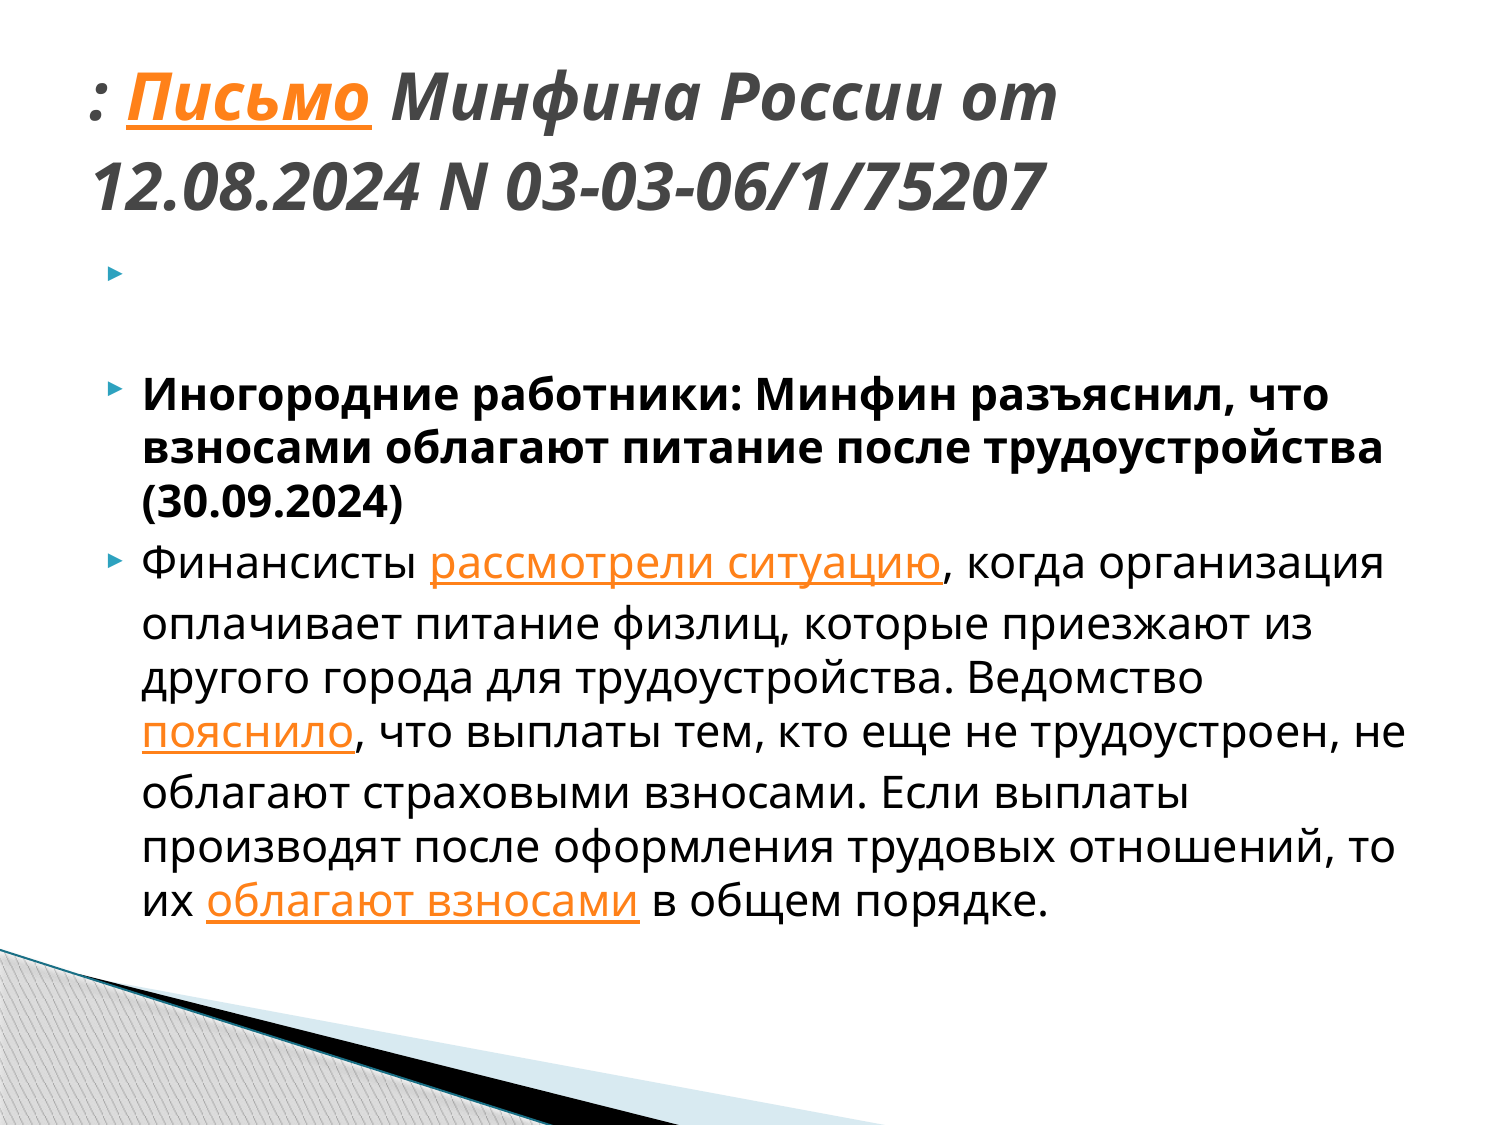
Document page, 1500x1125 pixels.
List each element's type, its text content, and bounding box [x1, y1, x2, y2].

title : Письмо Минфина России от 12.08.2024 N 03-03-06/1/75207 [75, 45, 1425, 233]
list Иногородние работники: Минфин разъяснил, что взносами облагают питание после трудоустройства (30.09.2024) Финансисты рассмотрели ситуацию, когда организация оплачивает питание физлиц, которые приезжают из другого города для трудоустройства. Ведомство пояснило, что выплаты тем, кто еще не трудоустроен, не облагают страховыми взносами. Если выплаты производят после оформления трудовых отношений, то их облагают взносами в общем порядке. [75, 243, 1425, 986]
